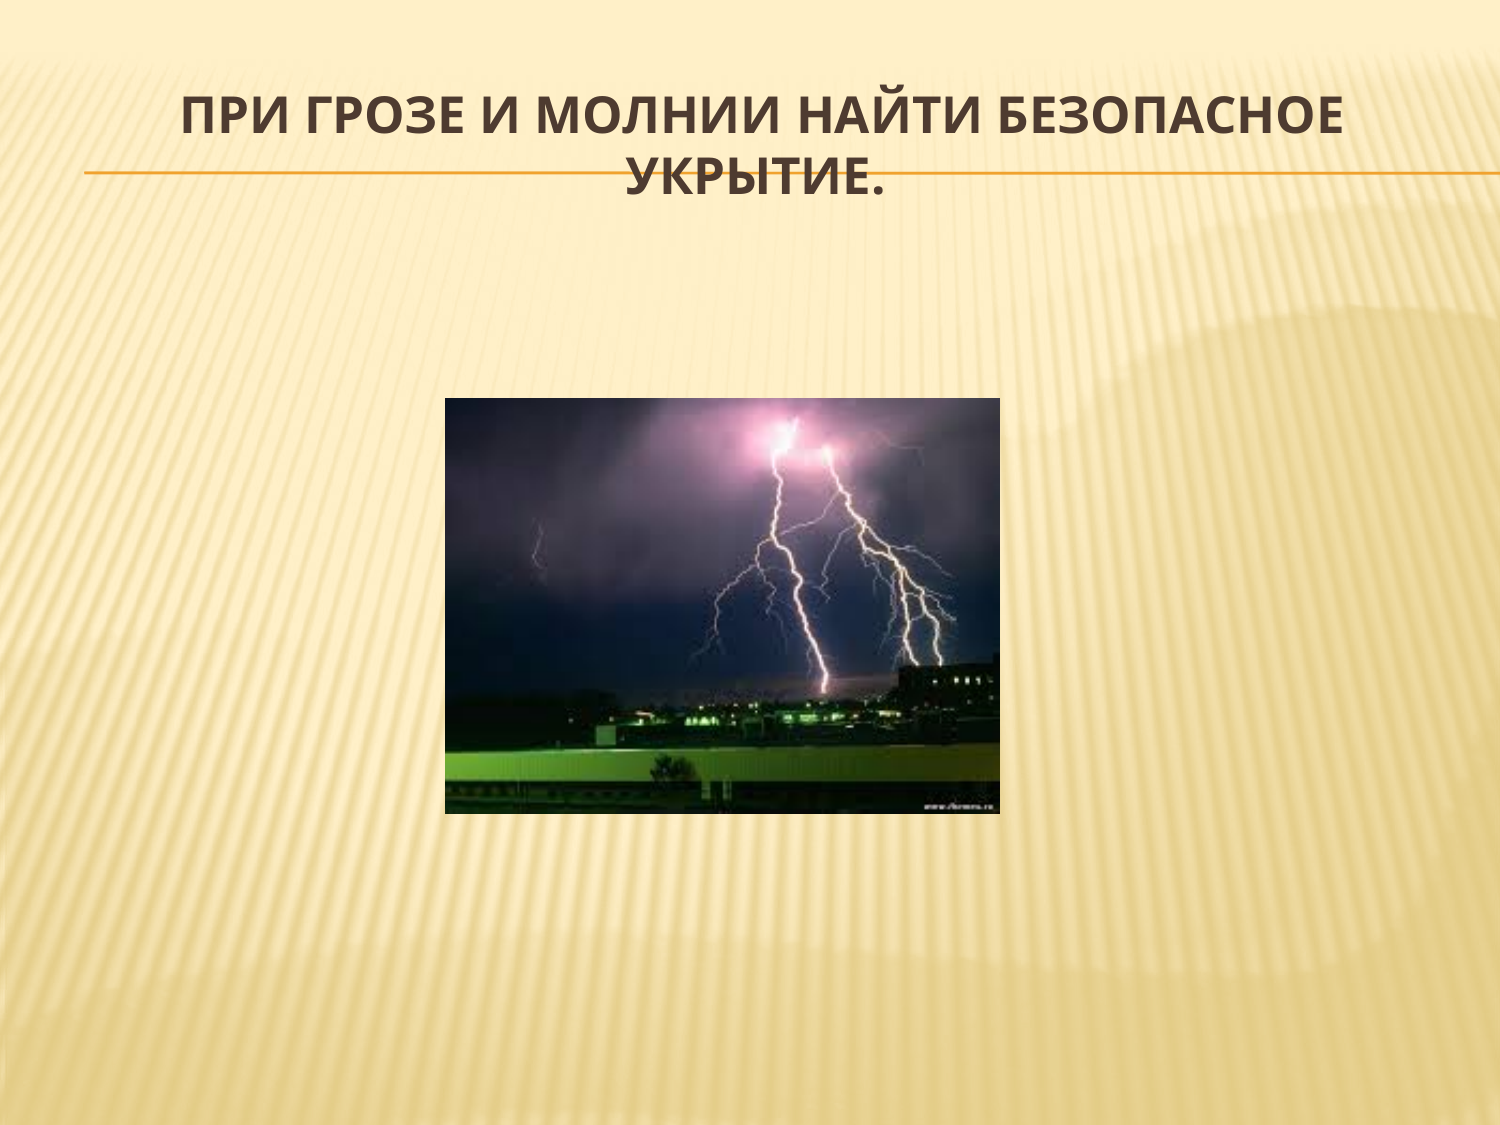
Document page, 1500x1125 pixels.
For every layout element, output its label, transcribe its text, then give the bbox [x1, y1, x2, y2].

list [444, 398, 1000, 814]
title При грозе и молнии найти безопасное укрытие. [50, 75, 1475, 213]
